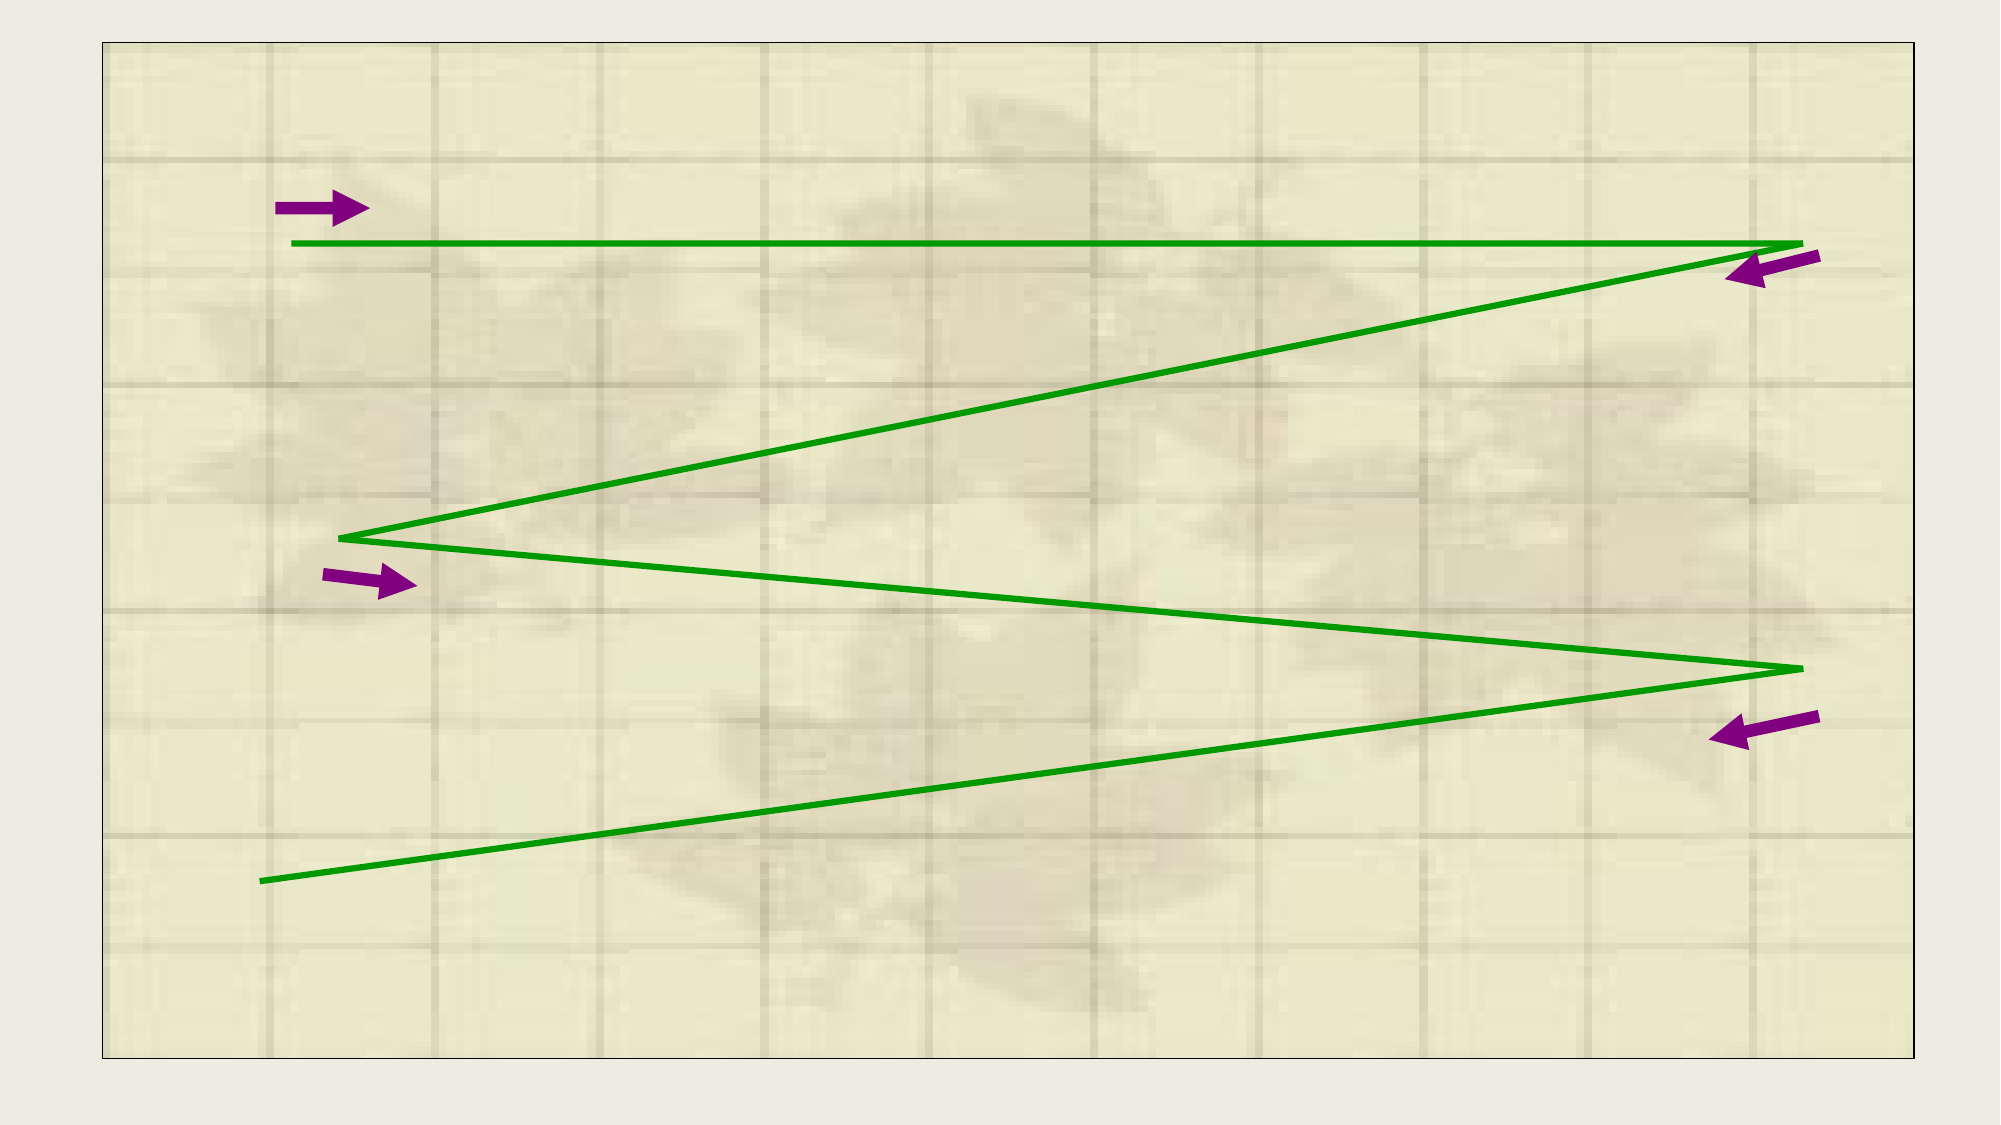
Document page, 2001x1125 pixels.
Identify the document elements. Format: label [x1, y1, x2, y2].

text_box [275, 201, 371, 215]
text_box [1708, 716, 1820, 744]
text_box [1724, 255, 1820, 283]
text_box [102, 42, 1914, 1059]
text_box [322, 574, 418, 591]
